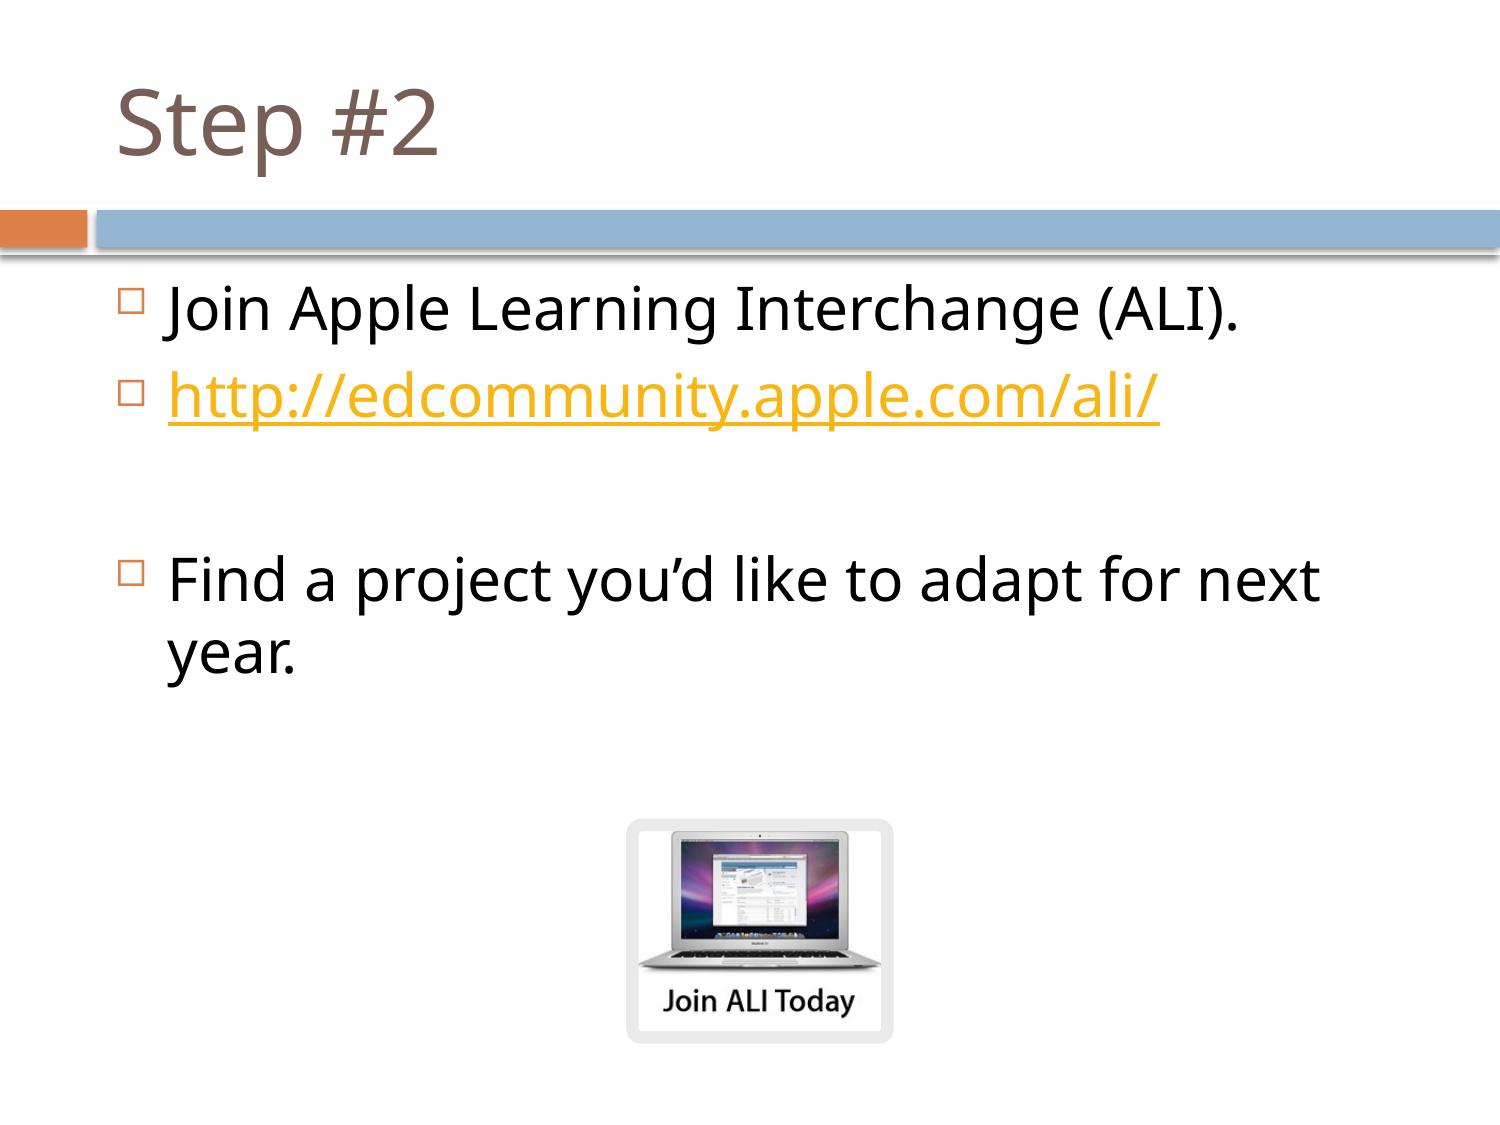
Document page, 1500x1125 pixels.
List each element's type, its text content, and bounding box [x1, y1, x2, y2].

picture [632, 824, 888, 1038]
list Join Apple Learning Interchange (ALI). http://edcommunity.apple.com/ali/ Find a project you’d like to adapt for next year. [100, 262, 1438, 1000]
title Step #2 [100, 37, 1438, 200]
